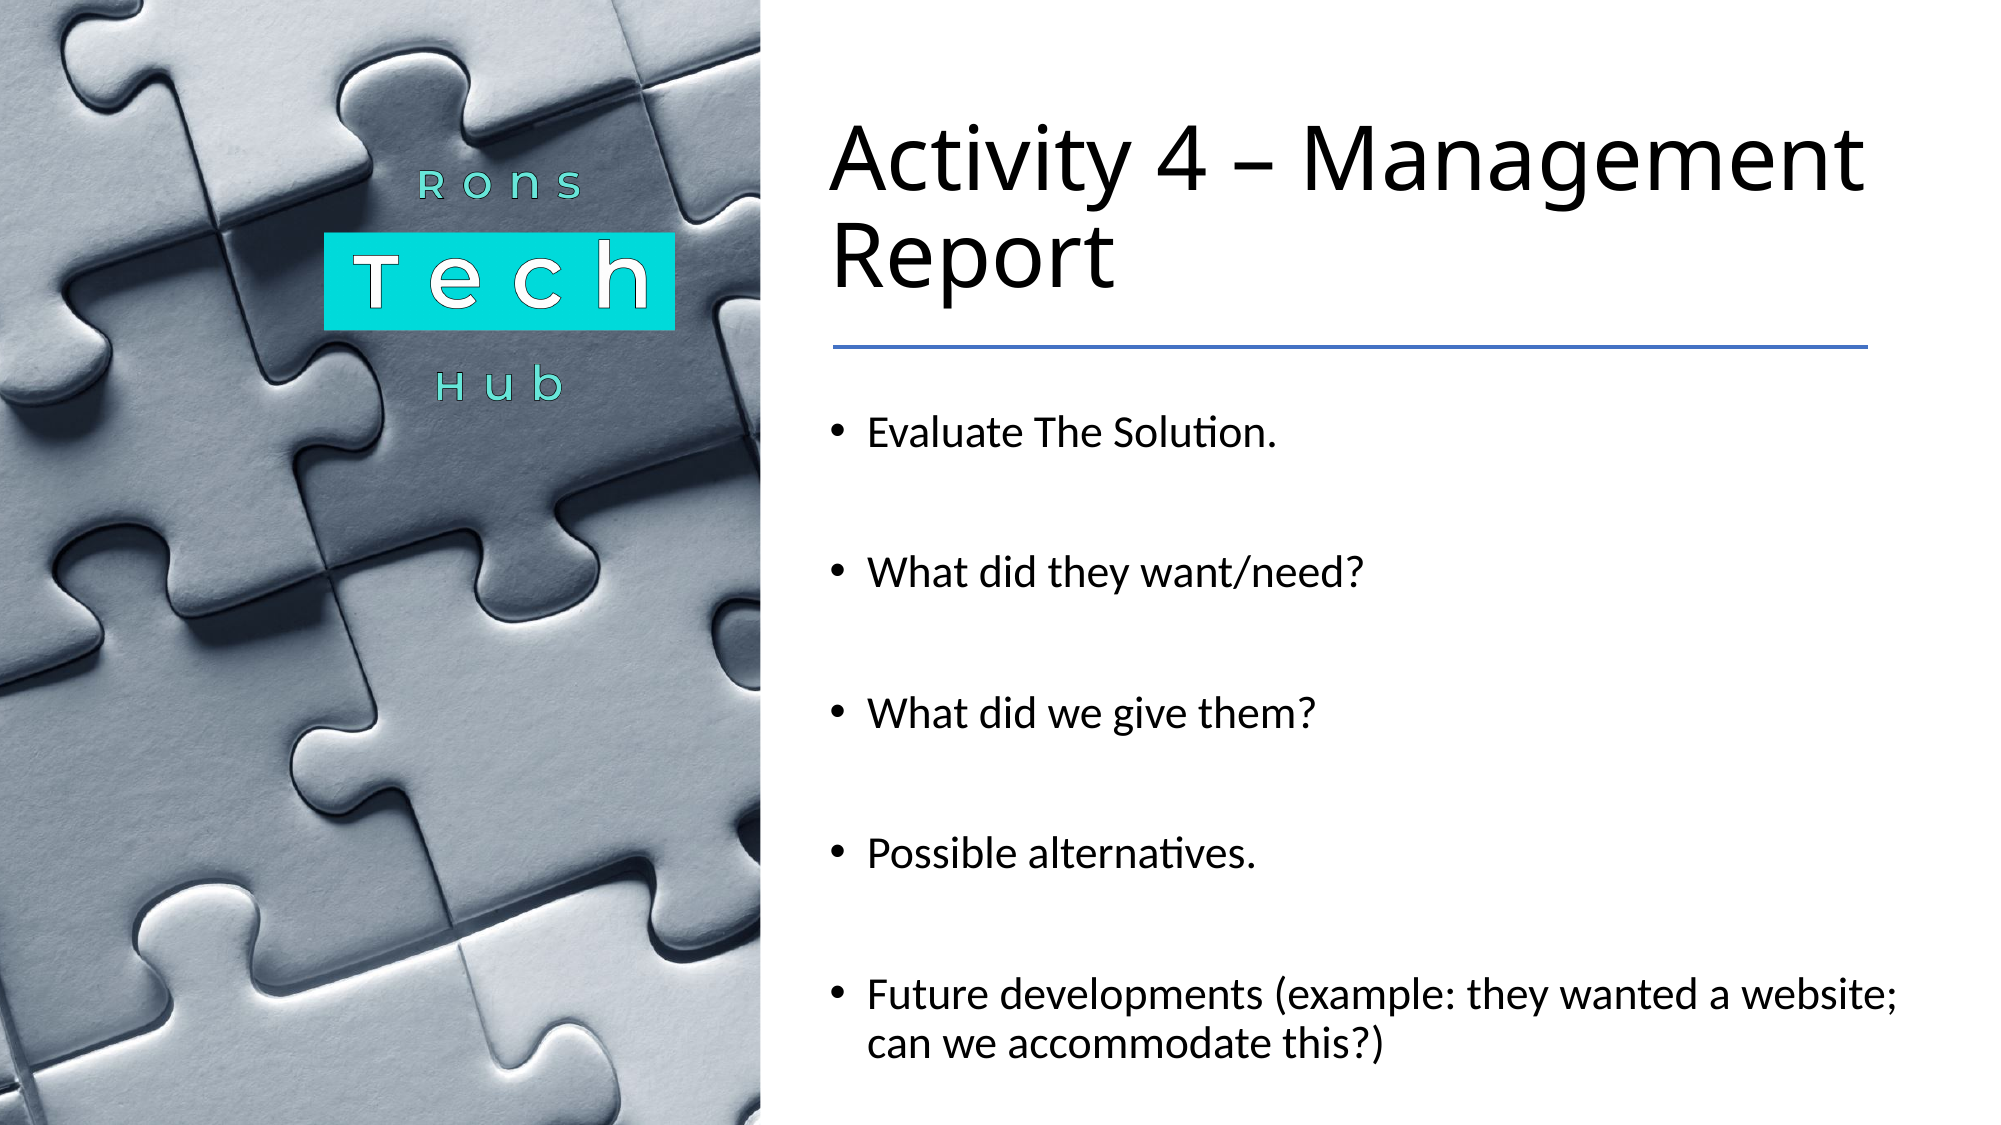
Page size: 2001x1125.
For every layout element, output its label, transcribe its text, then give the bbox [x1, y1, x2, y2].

list Evaluate The Solution. What did they want/need? What did we give them? Possible alternatives. Future developments (example: they wanted a website; can we accommodate this?) [814, 399, 1923, 1090]
title Activity 4 – Management Report [814, 103, 1895, 315]
picture [0, 0, 761, 1125]
